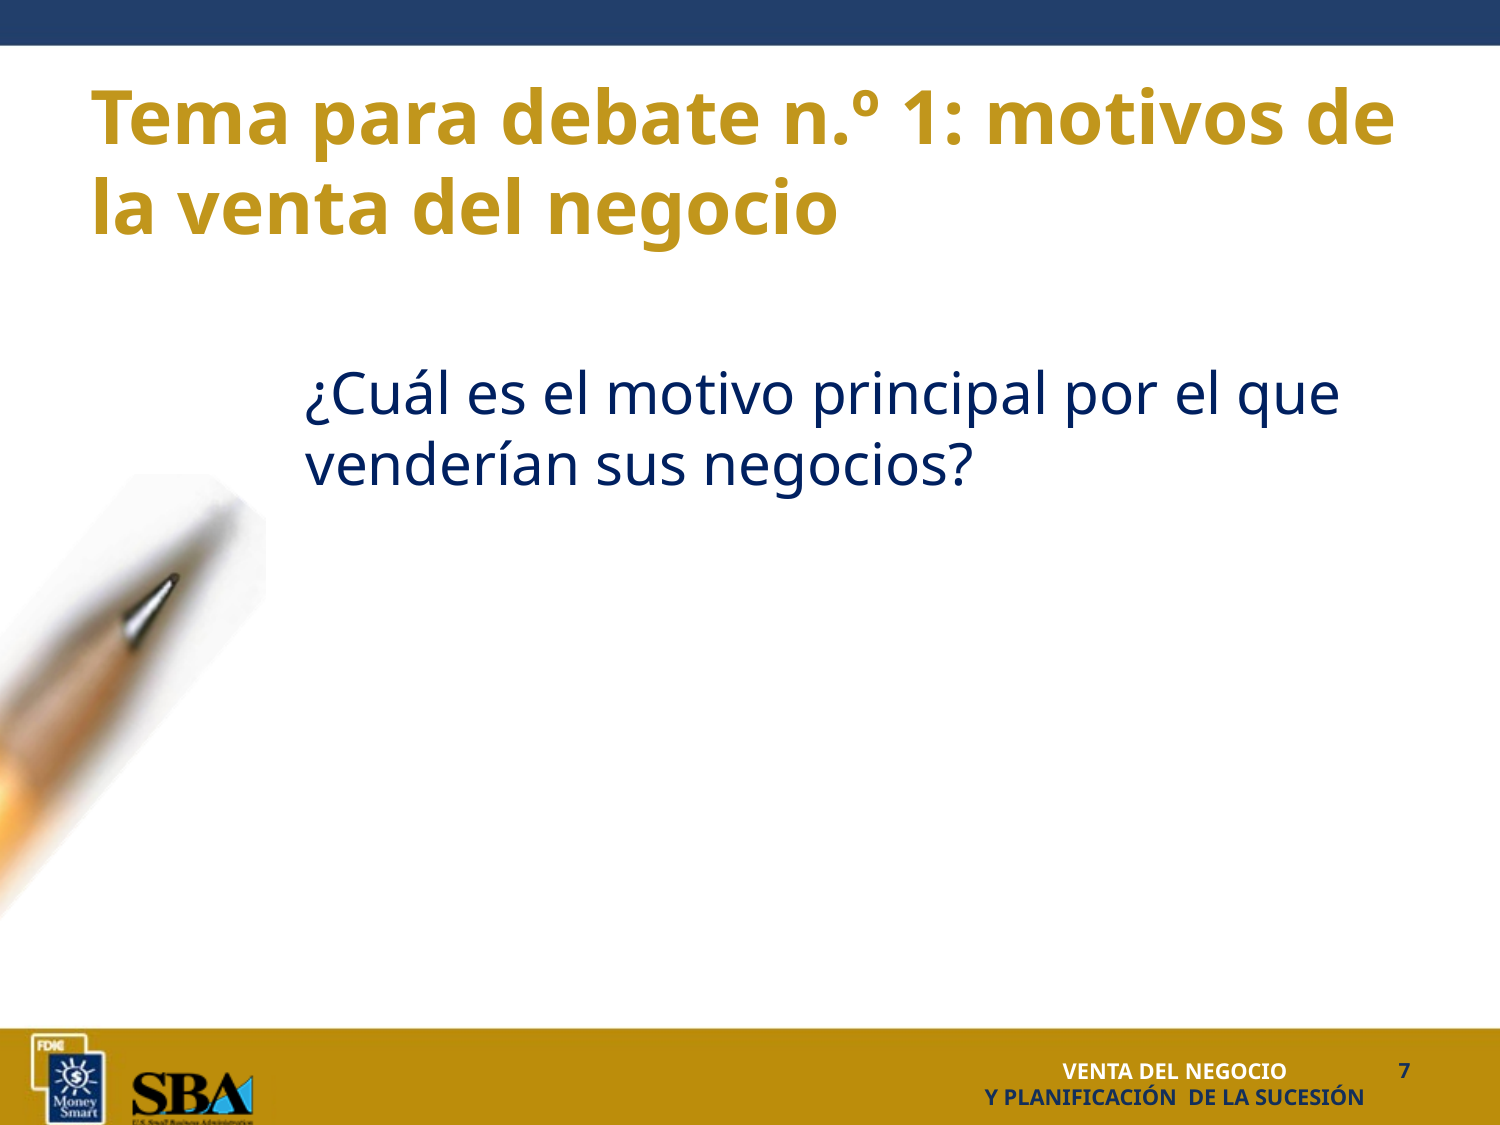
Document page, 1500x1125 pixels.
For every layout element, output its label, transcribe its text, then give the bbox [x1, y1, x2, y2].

title Tema para debate n.º 1: motivos de la venta del negocio [74, 62, 1426, 163]
picture [0, 0, 1500, 1125]
list ¿Cuál es el motivo principal por el que venderían sus negocios? [74, 249, 1426, 951]
